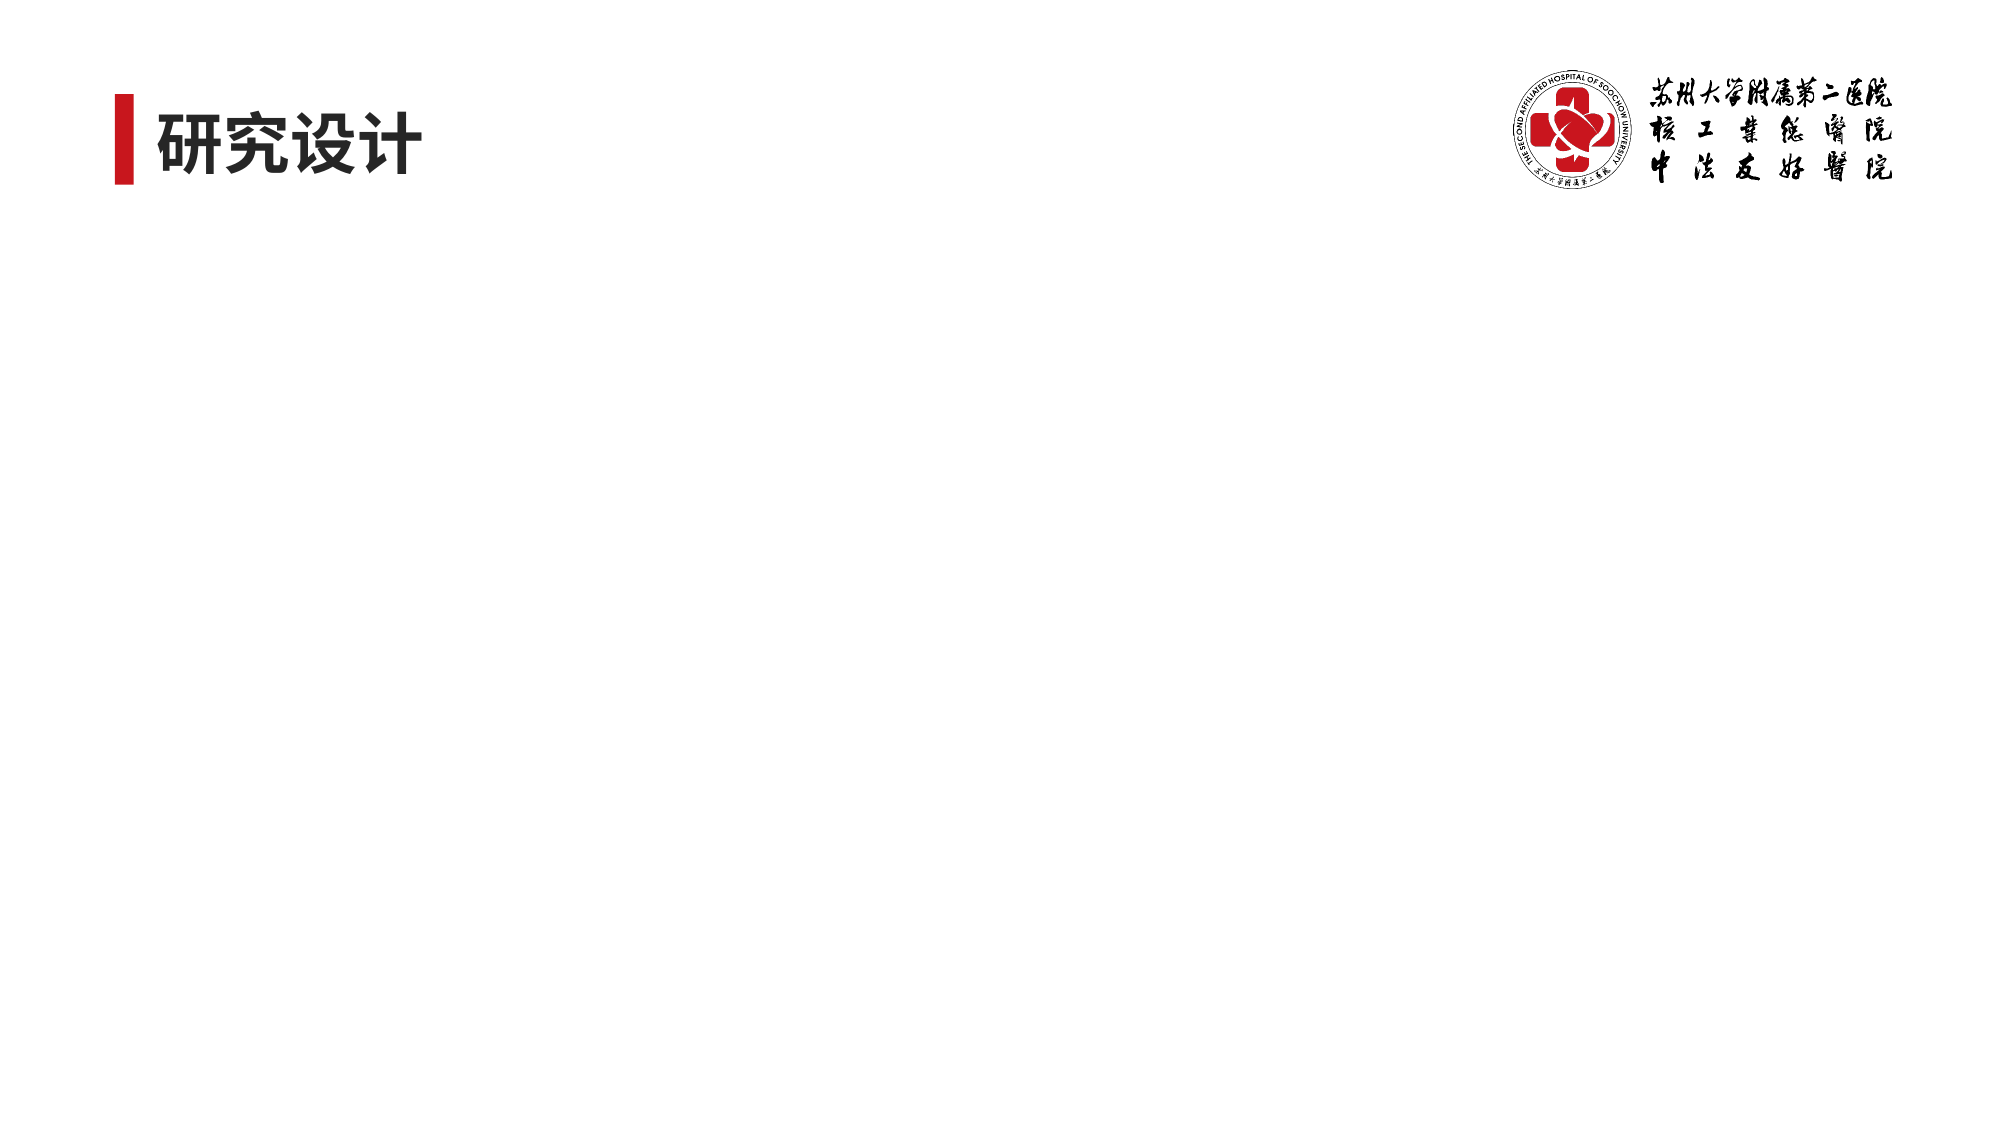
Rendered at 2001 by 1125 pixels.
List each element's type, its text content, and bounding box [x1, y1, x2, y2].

picture [1513, 70, 1892, 189]
text_box 研究设计 [142, 94, 439, 190]
text_box [114, 93, 135, 186]
